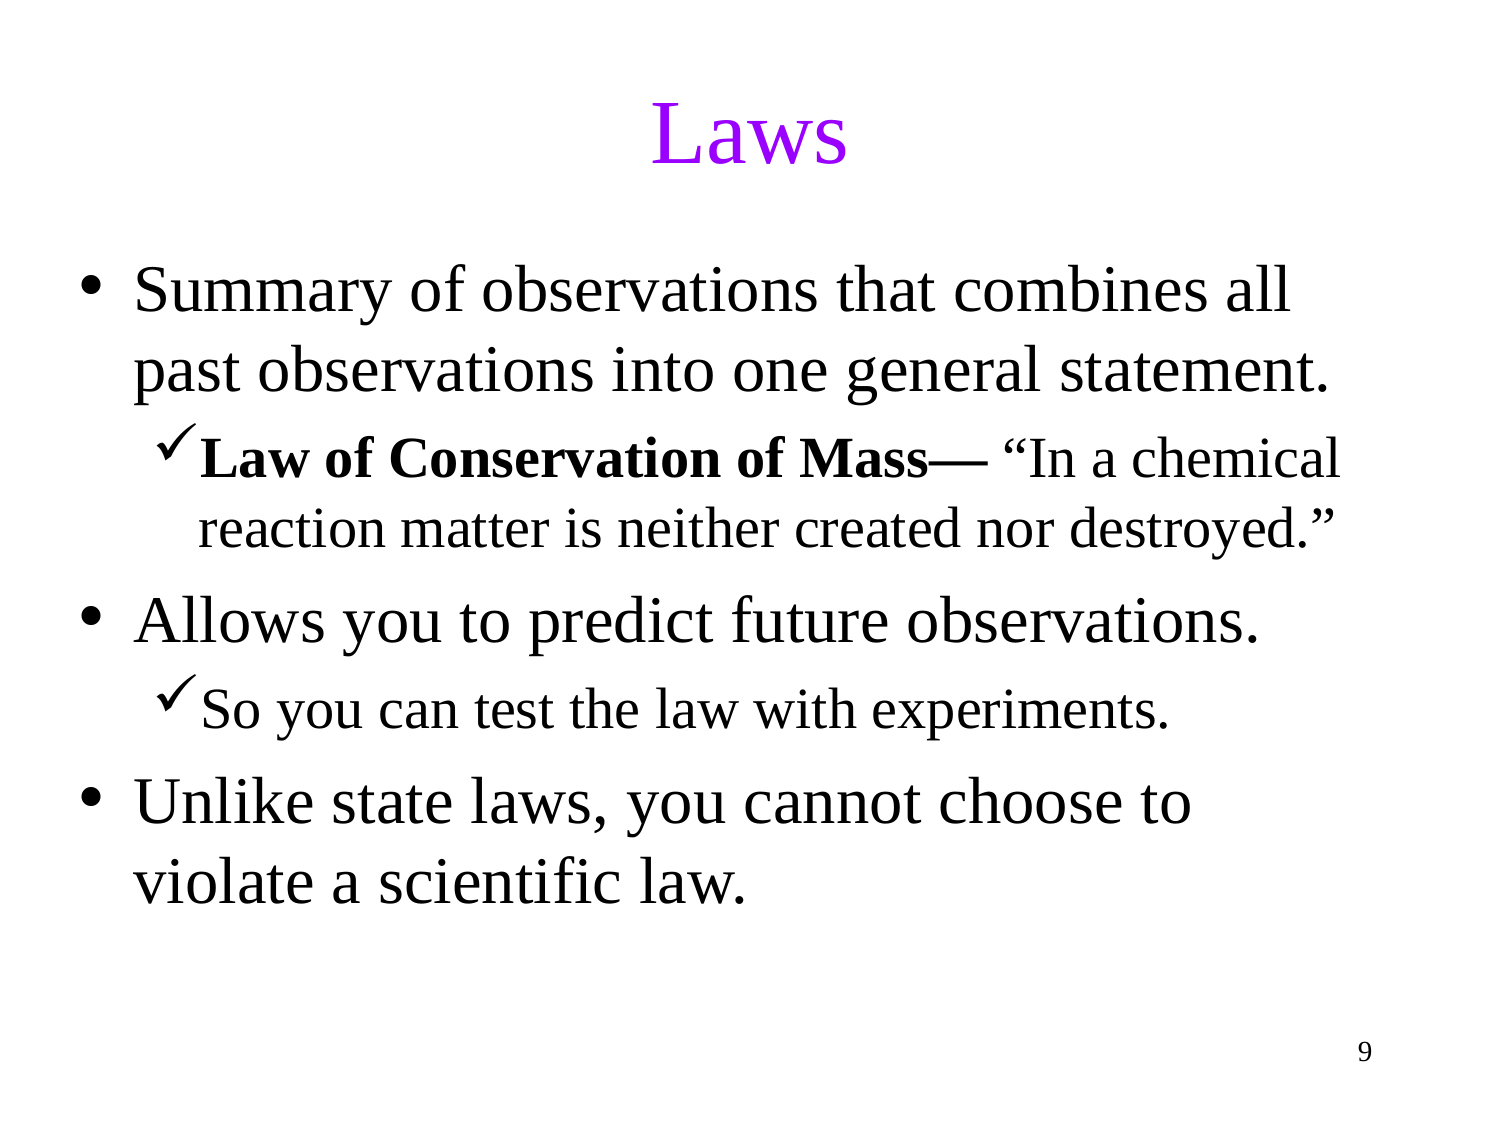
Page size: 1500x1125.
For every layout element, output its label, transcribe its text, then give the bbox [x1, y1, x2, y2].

text_box <number> [1074, 1024, 1388, 1100]
text_box Summary of observations that combines all past observations into one general statement. Law of Conservation of Mass— “In a chemical reaction matter is neither created nor destroyed.” Allows you to predict future observations. So you can test the law with experiments. Unlike state laws, you cannot choose to violate a scientific law. [62, 237, 1400, 1000]
text_box Laws [112, 32, 1388, 221]
